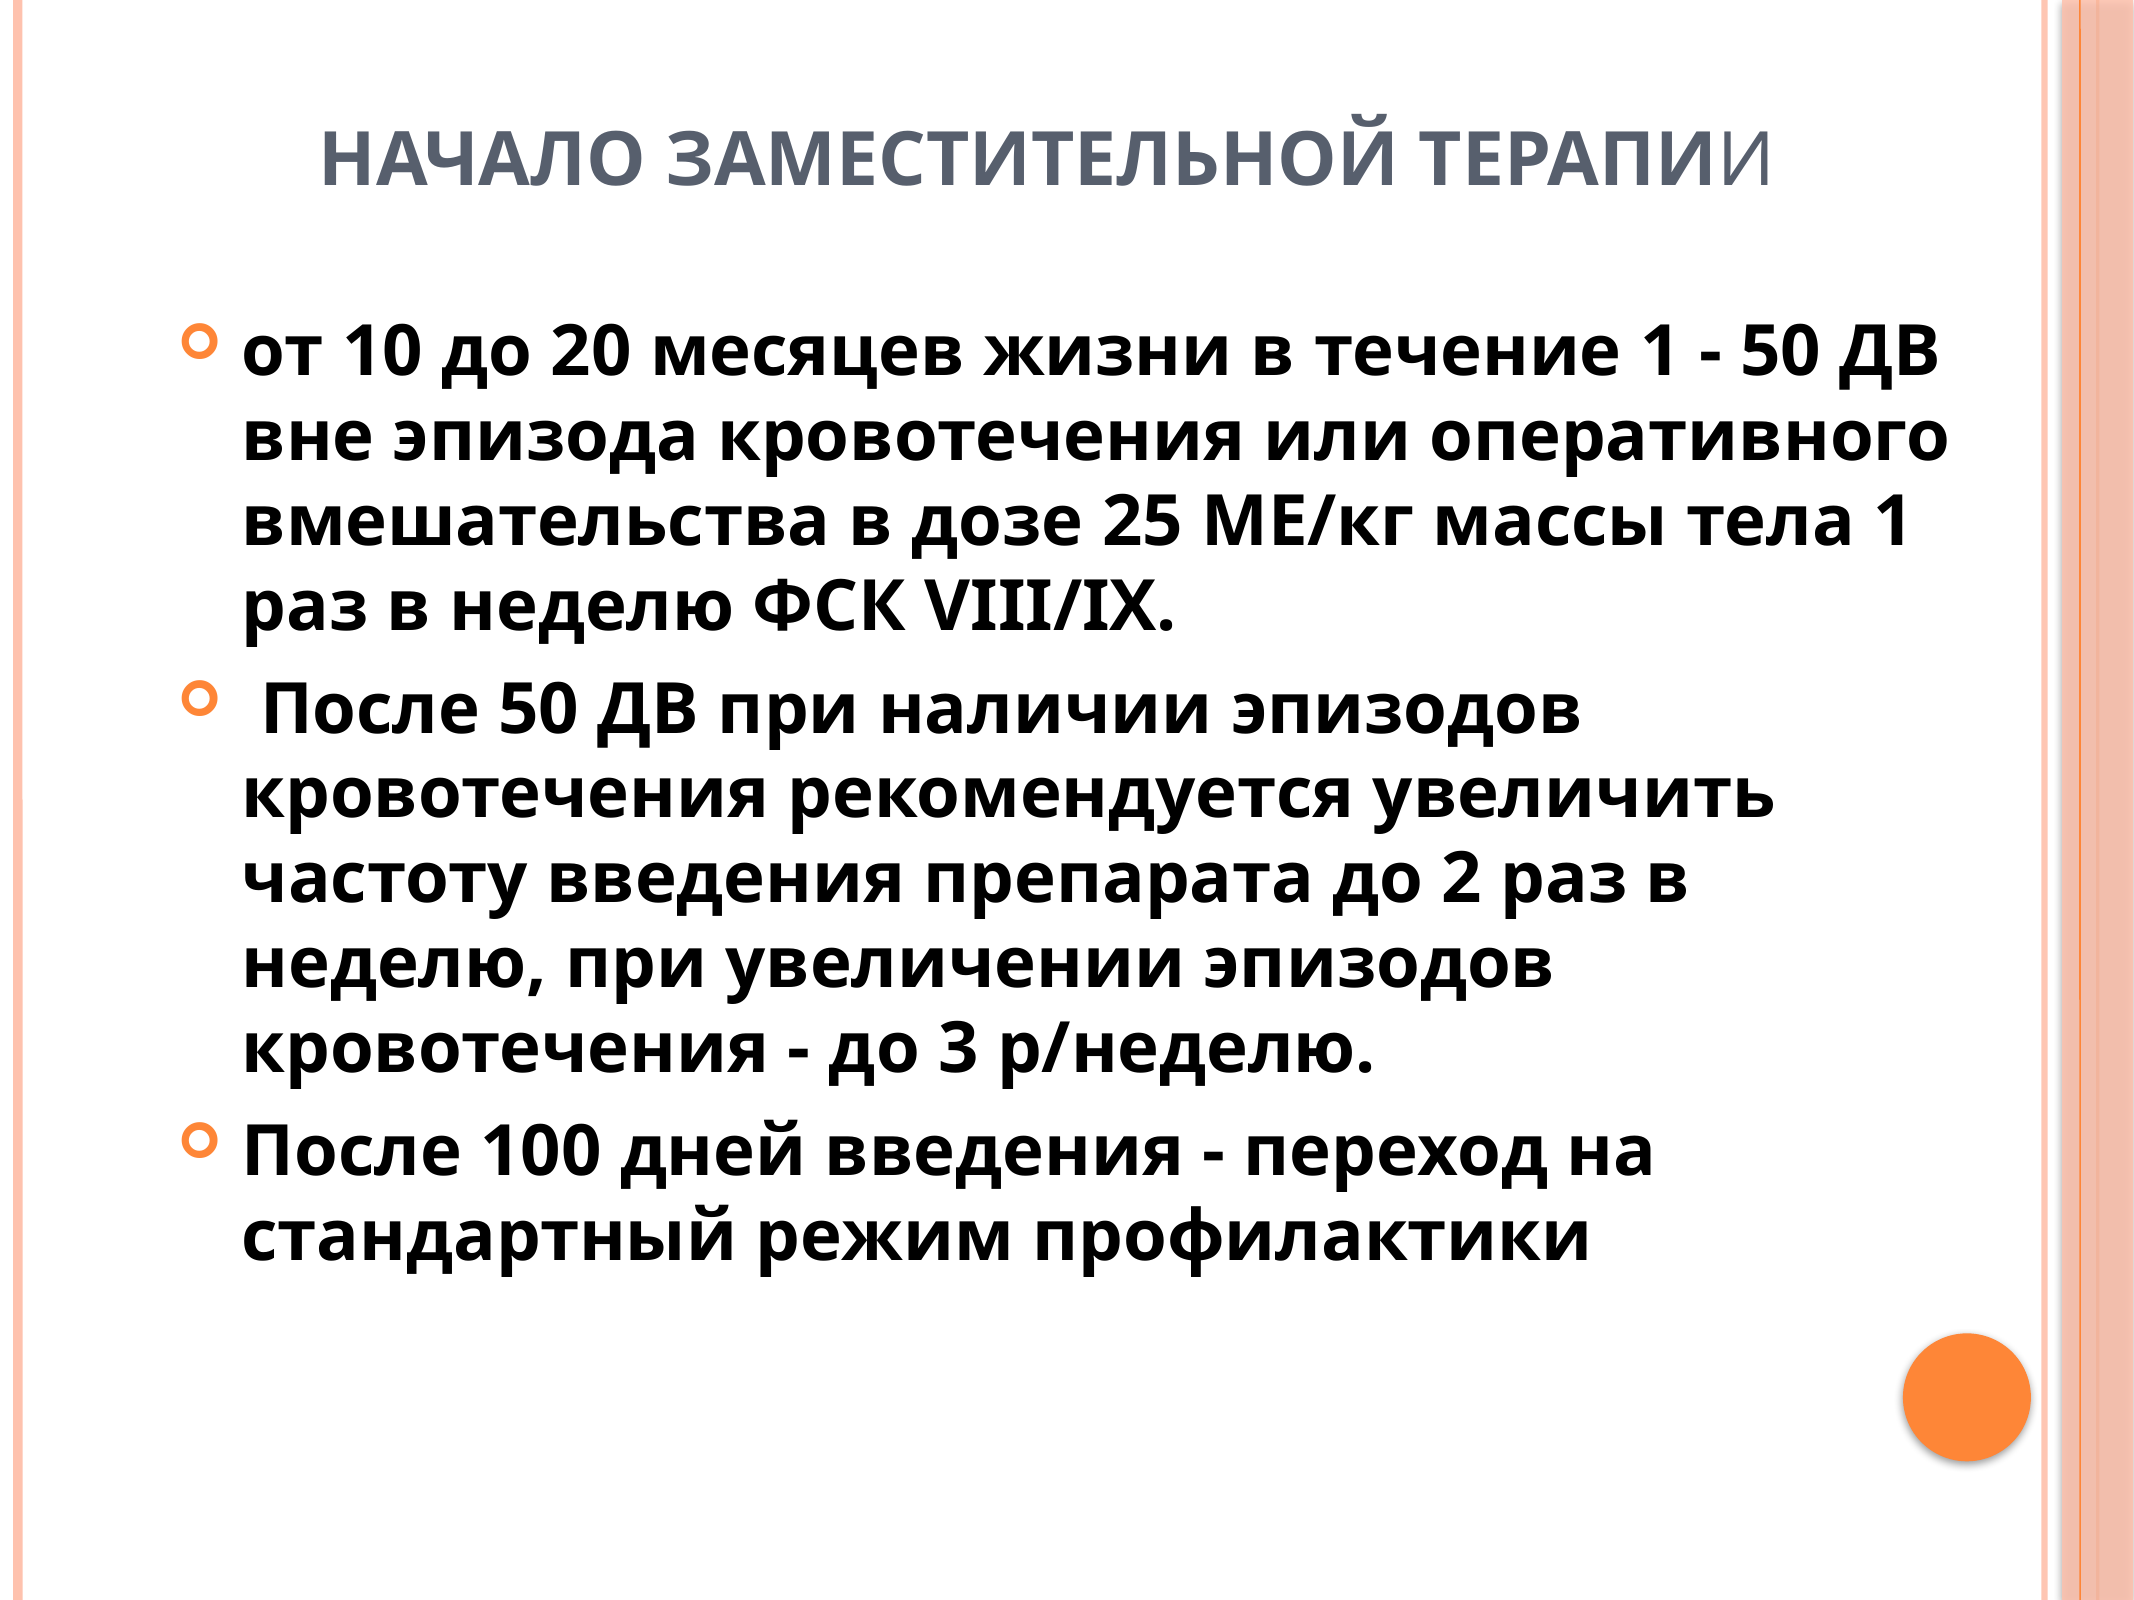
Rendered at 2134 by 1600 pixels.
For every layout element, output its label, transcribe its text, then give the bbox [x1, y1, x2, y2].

title НАЧАЛО ЗАМЕСТИТЕЛЬНОЙ ТЕРАПИИ [156, 72, 1978, 212]
list от 10 до 20 месяцев жизни в течение 1 - 50 ДВ вне эпизода кровотечения или оперативного вмешательства в дозе 25 МЕ/кг массы тела 1 раз в неделю ФСК VIII/IX. После 50 ДВ при наличии эпизодов кровотечения рекомендуется увеличить частоту введения препарата до 2 раз в неделю, при увеличении эпизодов кровотечения - до 3 р/неделю. После 100 дней введения - переход на стандартный режим профилактики [156, 294, 1978, 1459]
